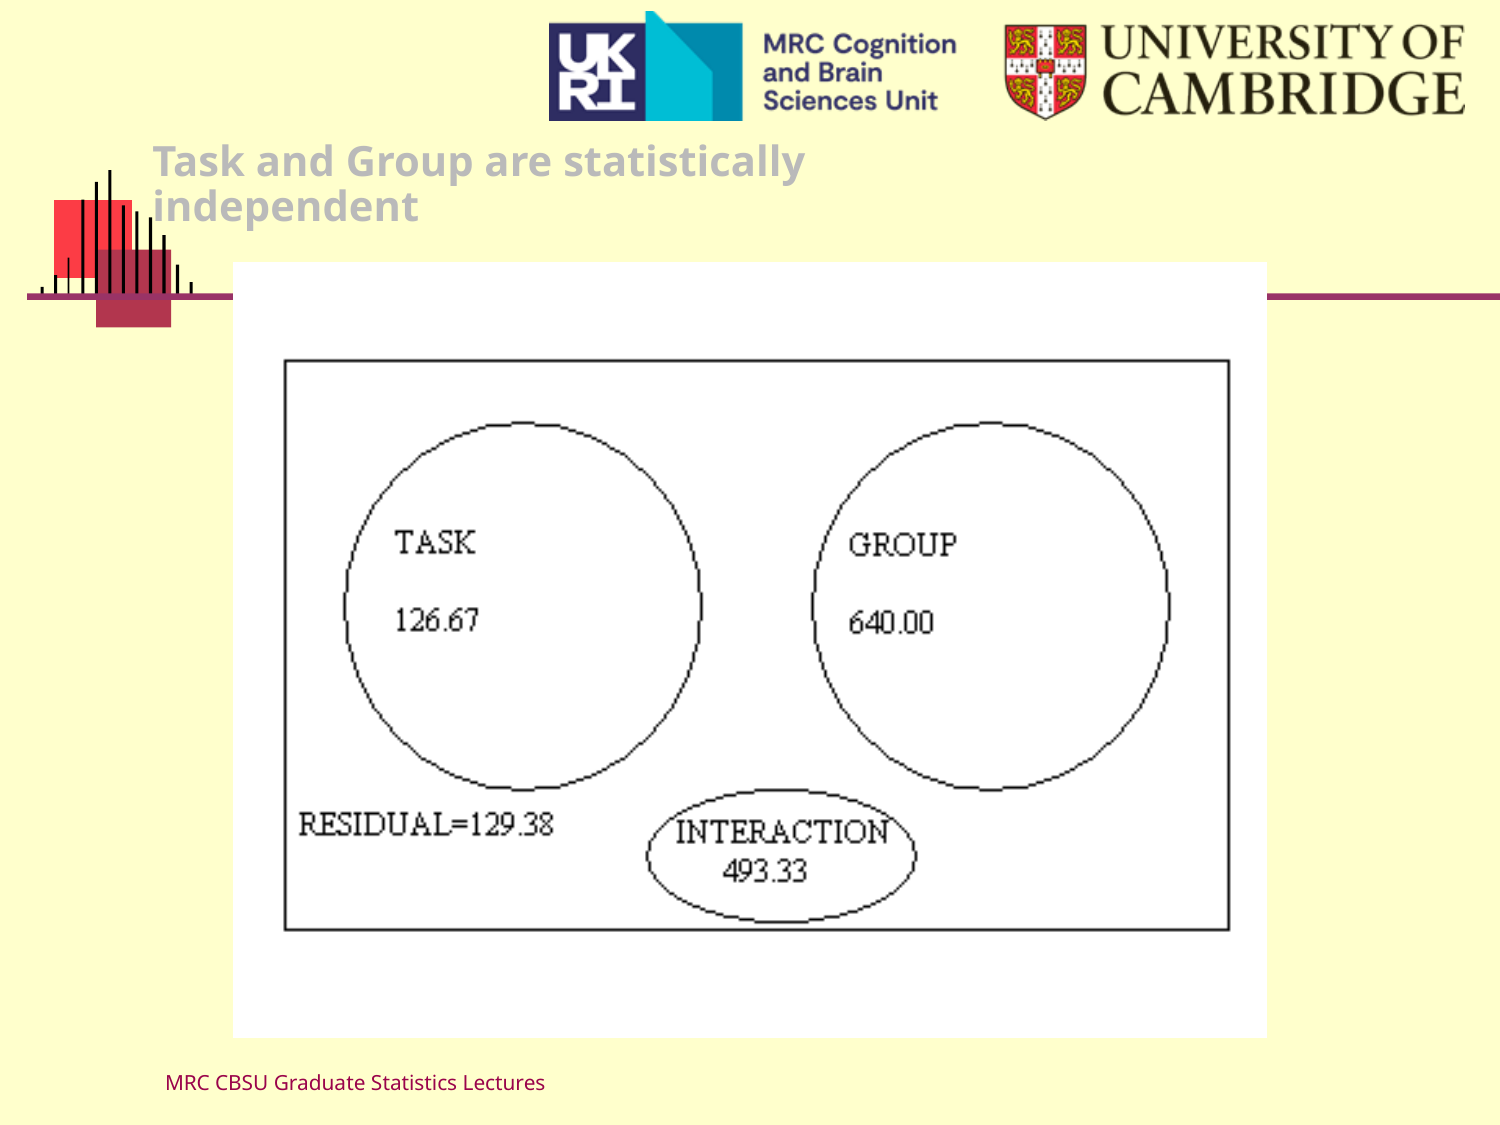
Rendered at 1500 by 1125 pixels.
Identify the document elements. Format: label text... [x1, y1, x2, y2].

title Task and Group are statistically independent [137, 137, 988, 233]
footer MRC CBSU Graduate Statistics Lectures [149, 1062, 988, 1101]
picture [549, 11, 1465, 121]
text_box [233, 262, 1267, 1038]
